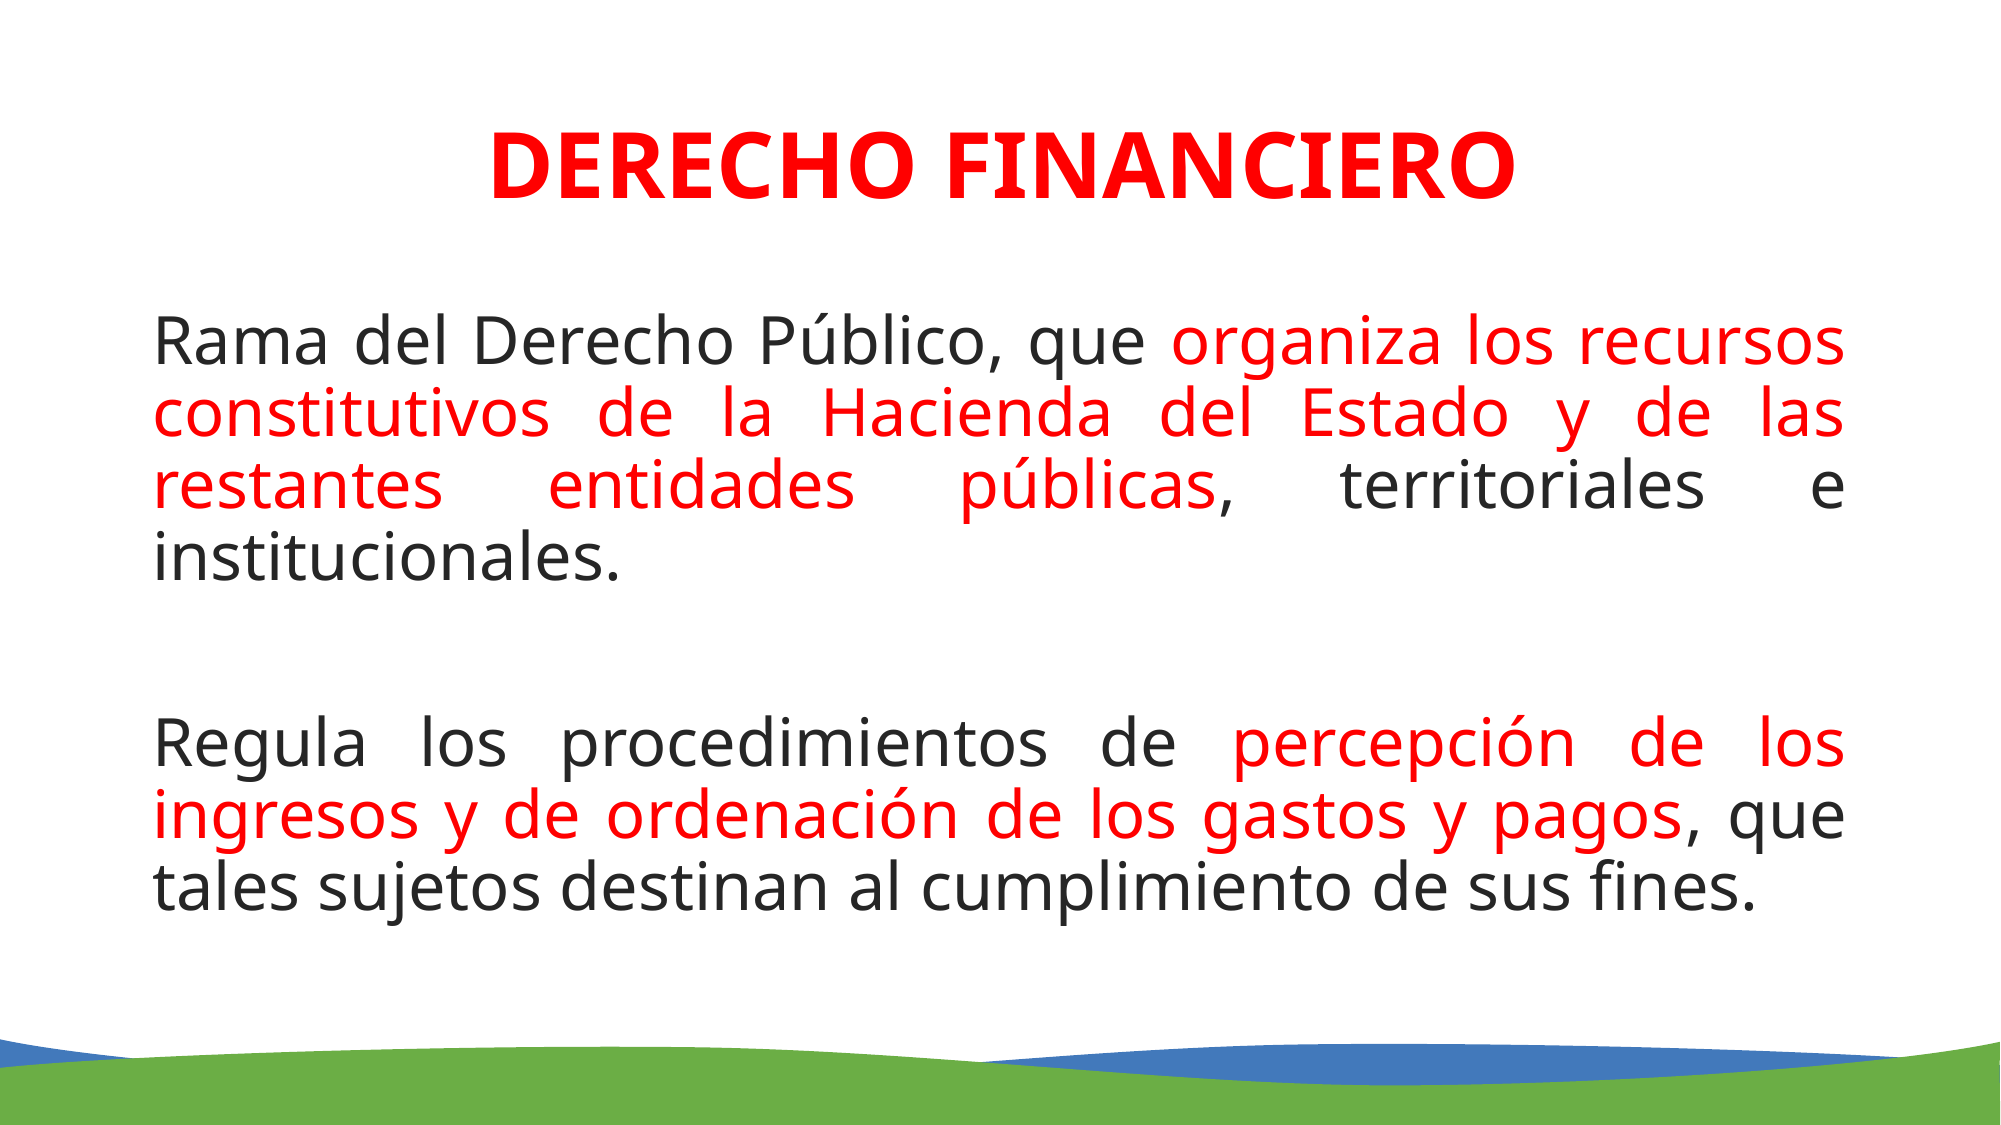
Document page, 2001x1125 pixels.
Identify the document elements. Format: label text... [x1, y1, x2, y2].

title DERECHO FINANCIERO [144, 61, 1863, 278]
list Rama del Derecho Público, que organiza los recursos constitutivos de la Hacienda del Estado y de las restantes entidades públicas, territoriales e institucionales. Regula los procedimientos de percepción de los ingresos y de ordenación de los gastos y pagos, que tales sujetos destinan al cumplimiento de sus fines. [137, 299, 1863, 1014]
